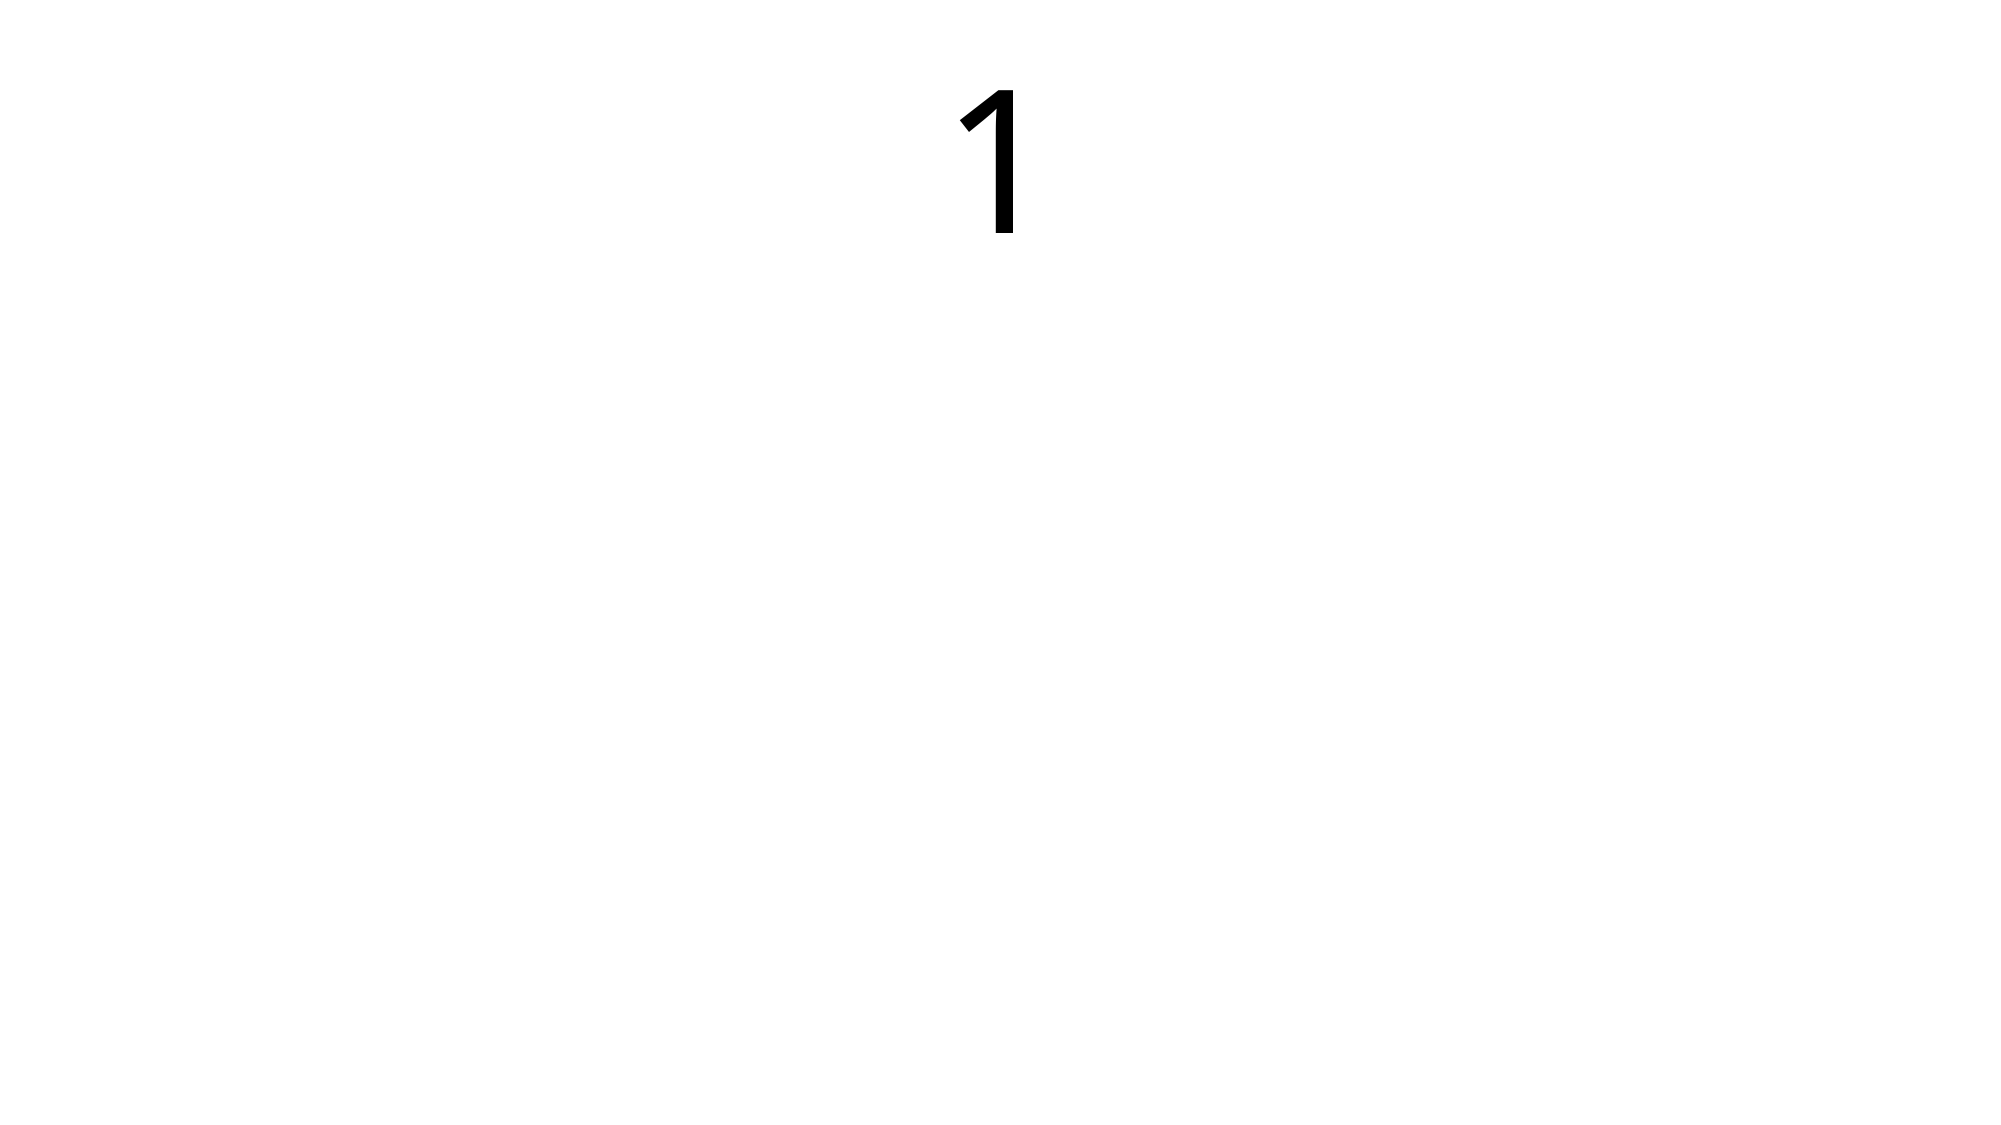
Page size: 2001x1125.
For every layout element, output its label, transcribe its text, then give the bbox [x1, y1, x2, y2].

title 1 [137, 59, 1863, 278]
